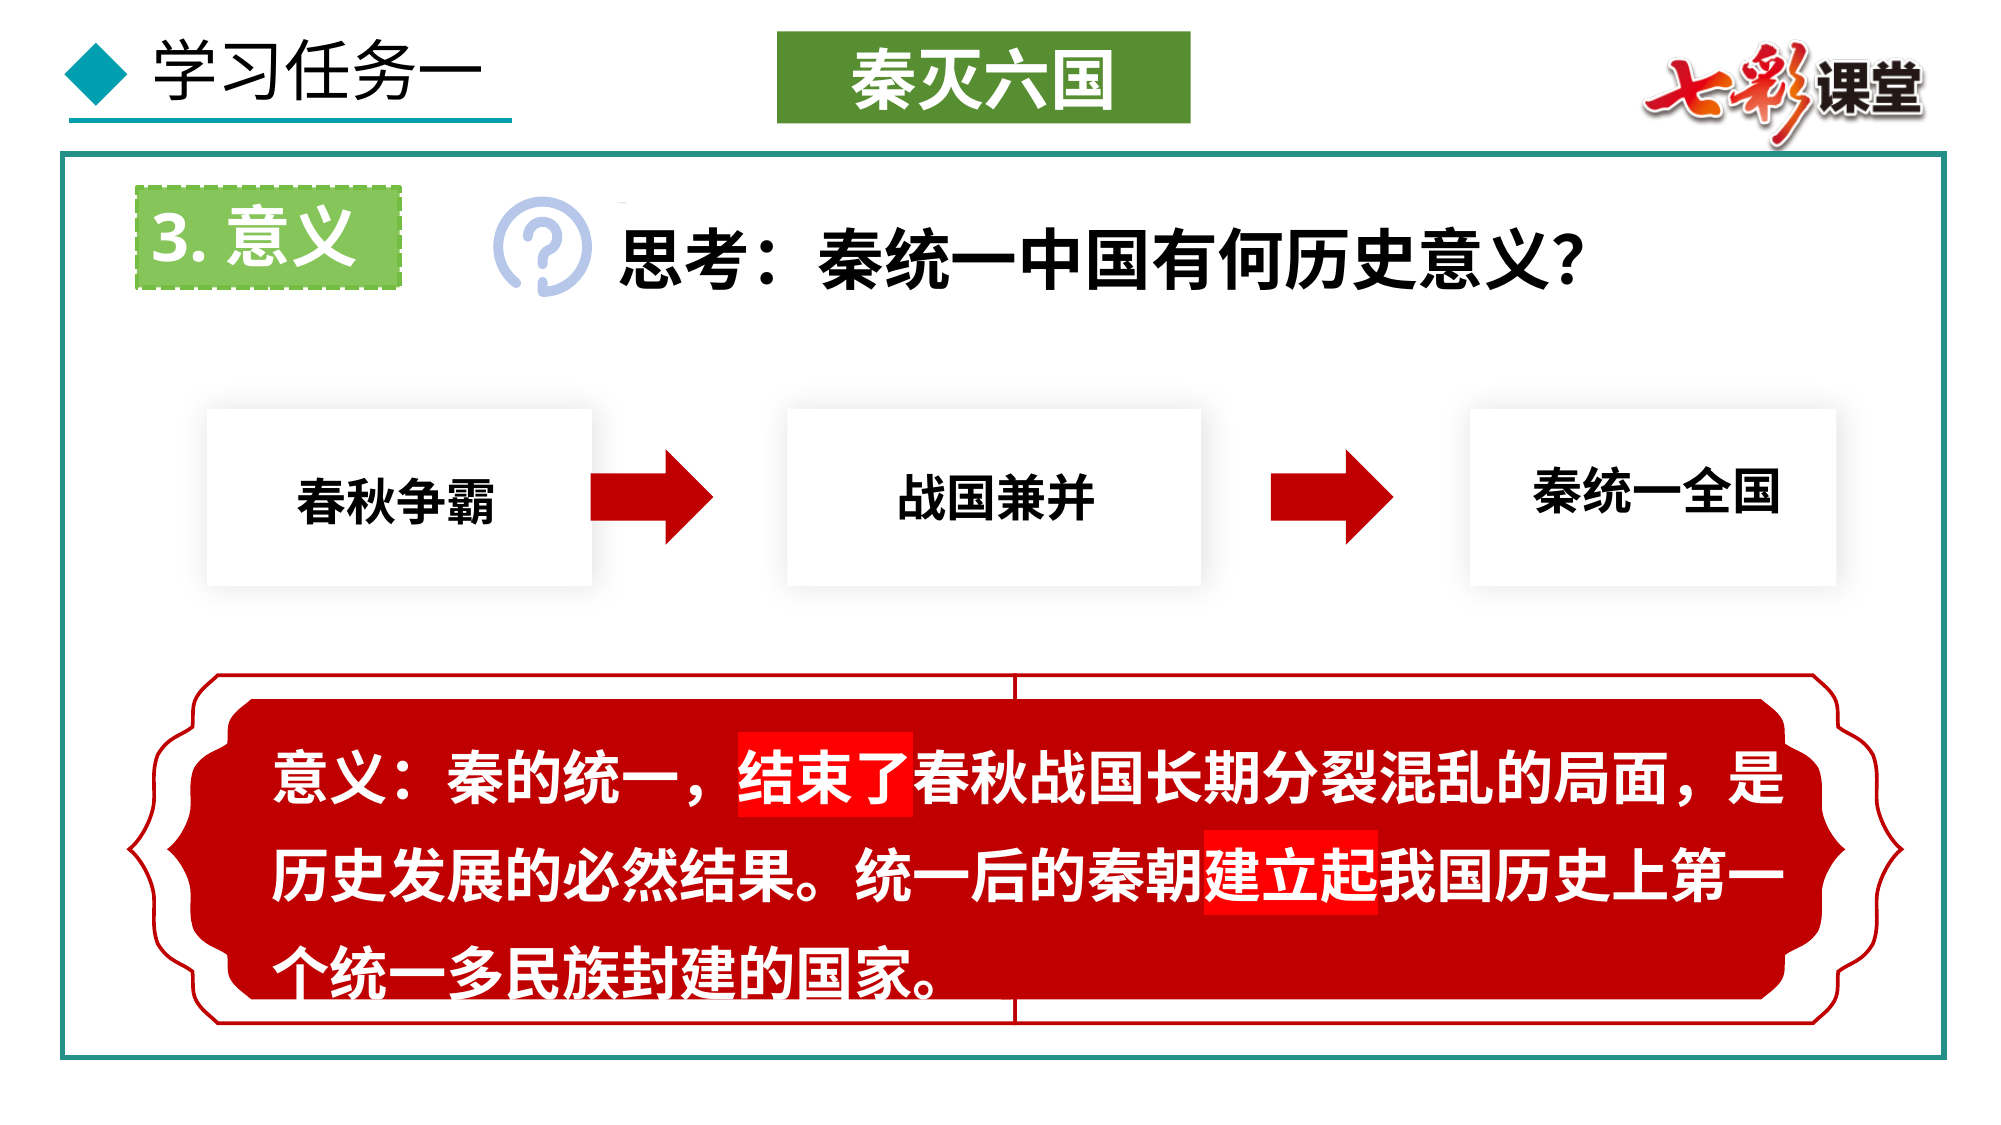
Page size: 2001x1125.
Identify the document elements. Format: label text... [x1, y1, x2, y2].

text_box [593, 449, 714, 545]
text_box [1270, 449, 1394, 545]
picture [1638, 35, 1932, 151]
text_box 秦灭六国 [776, 30, 1192, 124]
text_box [206, 408, 593, 587]
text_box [492, 196, 1627, 300]
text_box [128, 656, 1903, 1068]
text_box 3.意义 [136, 187, 400, 288]
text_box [1469, 408, 1837, 587]
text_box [786, 408, 1202, 587]
